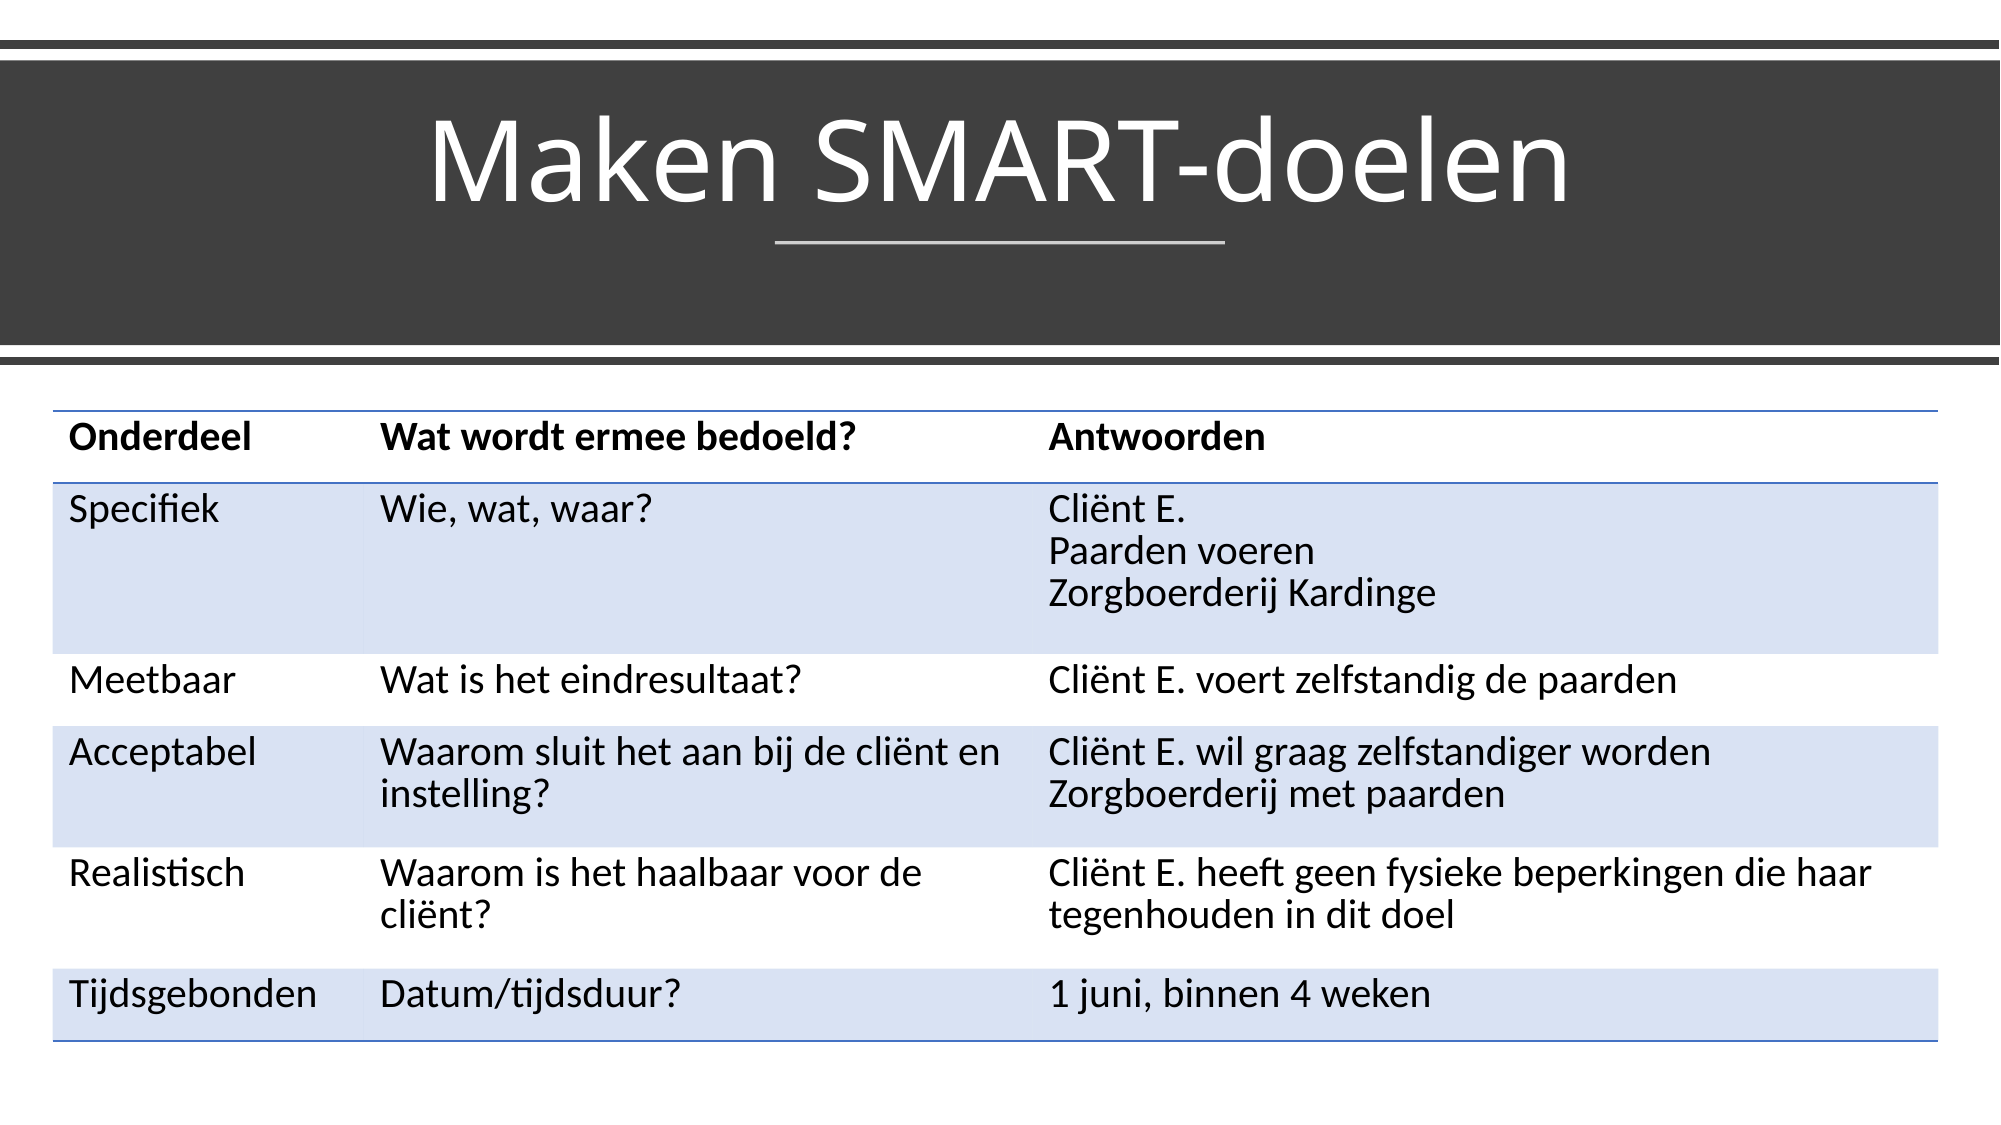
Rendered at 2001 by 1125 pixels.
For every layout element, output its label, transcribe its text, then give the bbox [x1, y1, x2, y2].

table_cell Wie, wat, waar? [364, 484, 1032, 654]
table_cell Cliënt E. Paarden voeren Zorgboerderij Kardinge [1032, 484, 1938, 654]
table_cell Meetbaar [53, 654, 364, 726]
table_cell Waarom sluit het aan bij de cliënt en instelling? [364, 726, 1032, 847]
table_cell Cliënt E. wil graag zelfstandiger worden Zorgboerderij met paarden [1032, 726, 1938, 847]
table_cell Waarom is het haalbaar voor de cliënt? [364, 847, 1032, 969]
text_box [0, 59, 2000, 346]
table_cell Wat is het eindresultaat? [364, 654, 1032, 726]
table_cell Specifiek [53, 484, 364, 654]
table_cell Cliënt E. heeft geen fysieke beperkingen die haar tegenhouden in dit doel [1032, 847, 1938, 969]
table_header Antwoorden [1032, 412, 1938, 482]
table_cell Cliënt E. voert zelfstandig de paarden [1032, 654, 1938, 726]
title Maken SMART-doelen [86, 80, 1914, 233]
table_cell Realistisch [53, 847, 364, 969]
table_cell Acceptabel [53, 726, 364, 847]
table_cell Datum/tijdsduur? [364, 969, 1032, 1040]
table_cell Tijdsgebonden [53, 969, 364, 1040]
table_header Onderdeel [53, 412, 364, 482]
table_header Wat wordt ermee bedoeld? [364, 412, 1032, 482]
table_cell 1 juni, binnen 4 weken [1032, 969, 1938, 1040]
